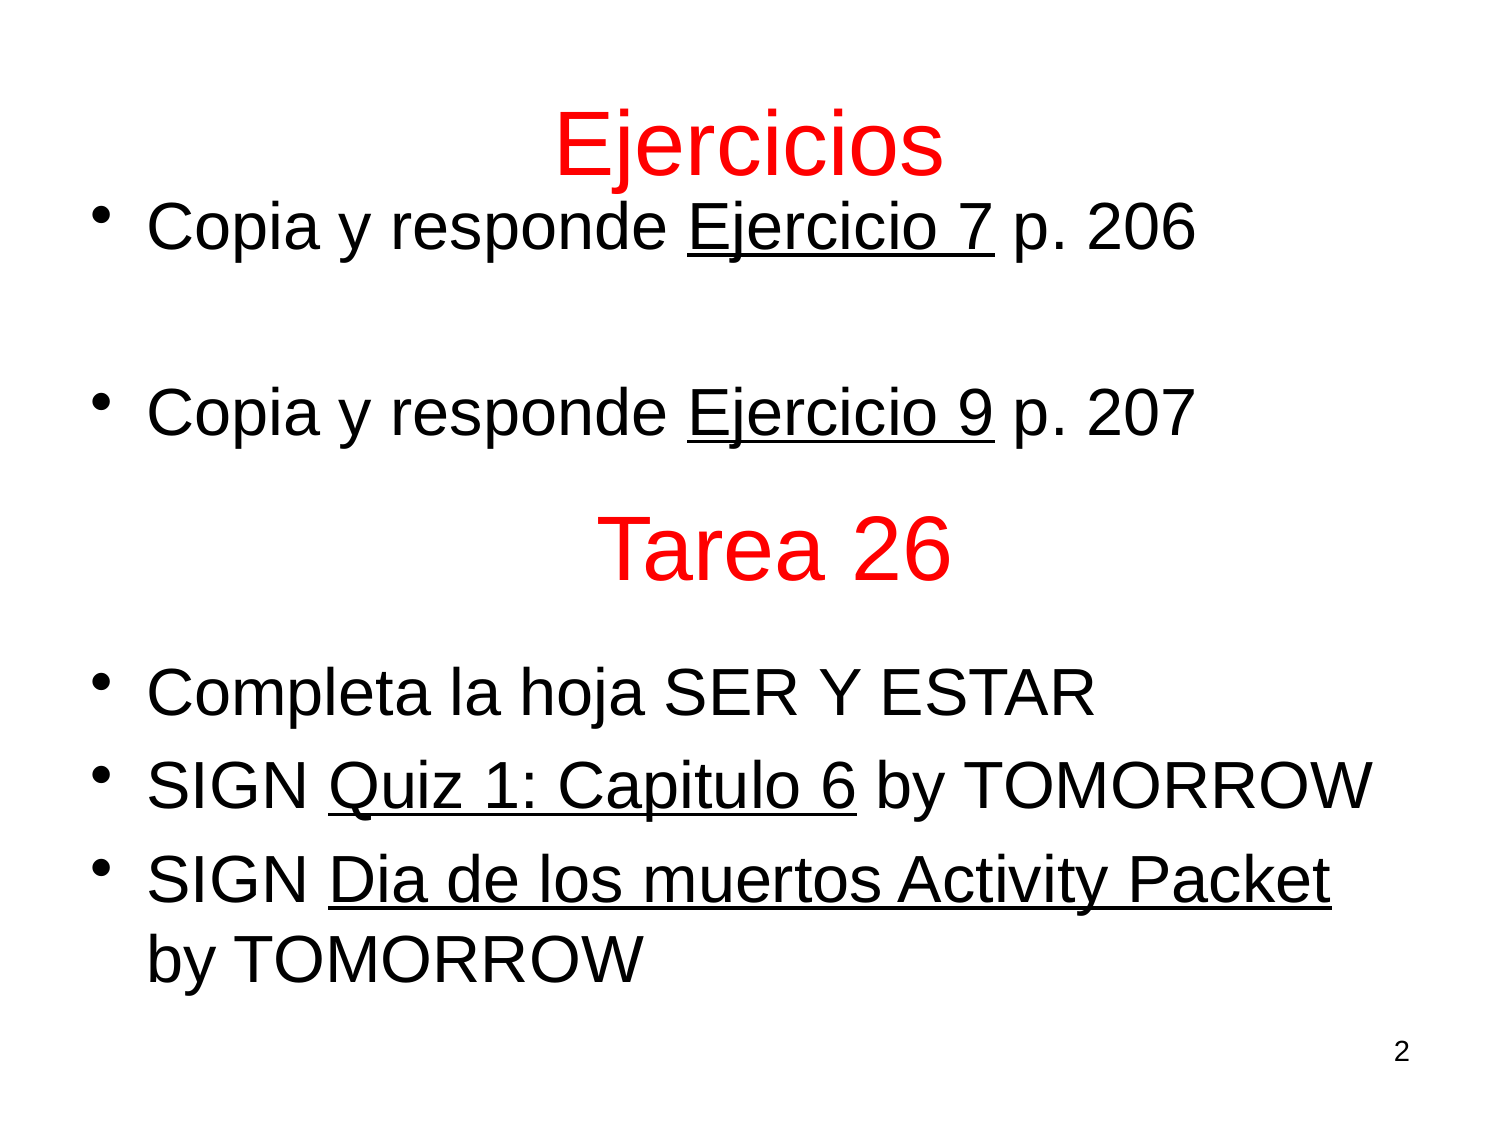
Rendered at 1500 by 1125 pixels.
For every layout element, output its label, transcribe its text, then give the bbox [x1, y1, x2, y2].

text_box Tarea 26 [99, 450, 1450, 638]
title Ejercicios [75, 45, 1425, 174]
list Copia y responde Ejercicio 7 p. 206 Copia y responde Ejercicio 9 p. 207 Completa la hoja SER Y ESTAR SIGN Quiz 1: Capitulo 6 by TOMORROW SIGN Dia de los muertos Activity Packet by TOMORROW [75, 174, 1425, 918]
slide_number 2 [1074, 1024, 1425, 1103]
